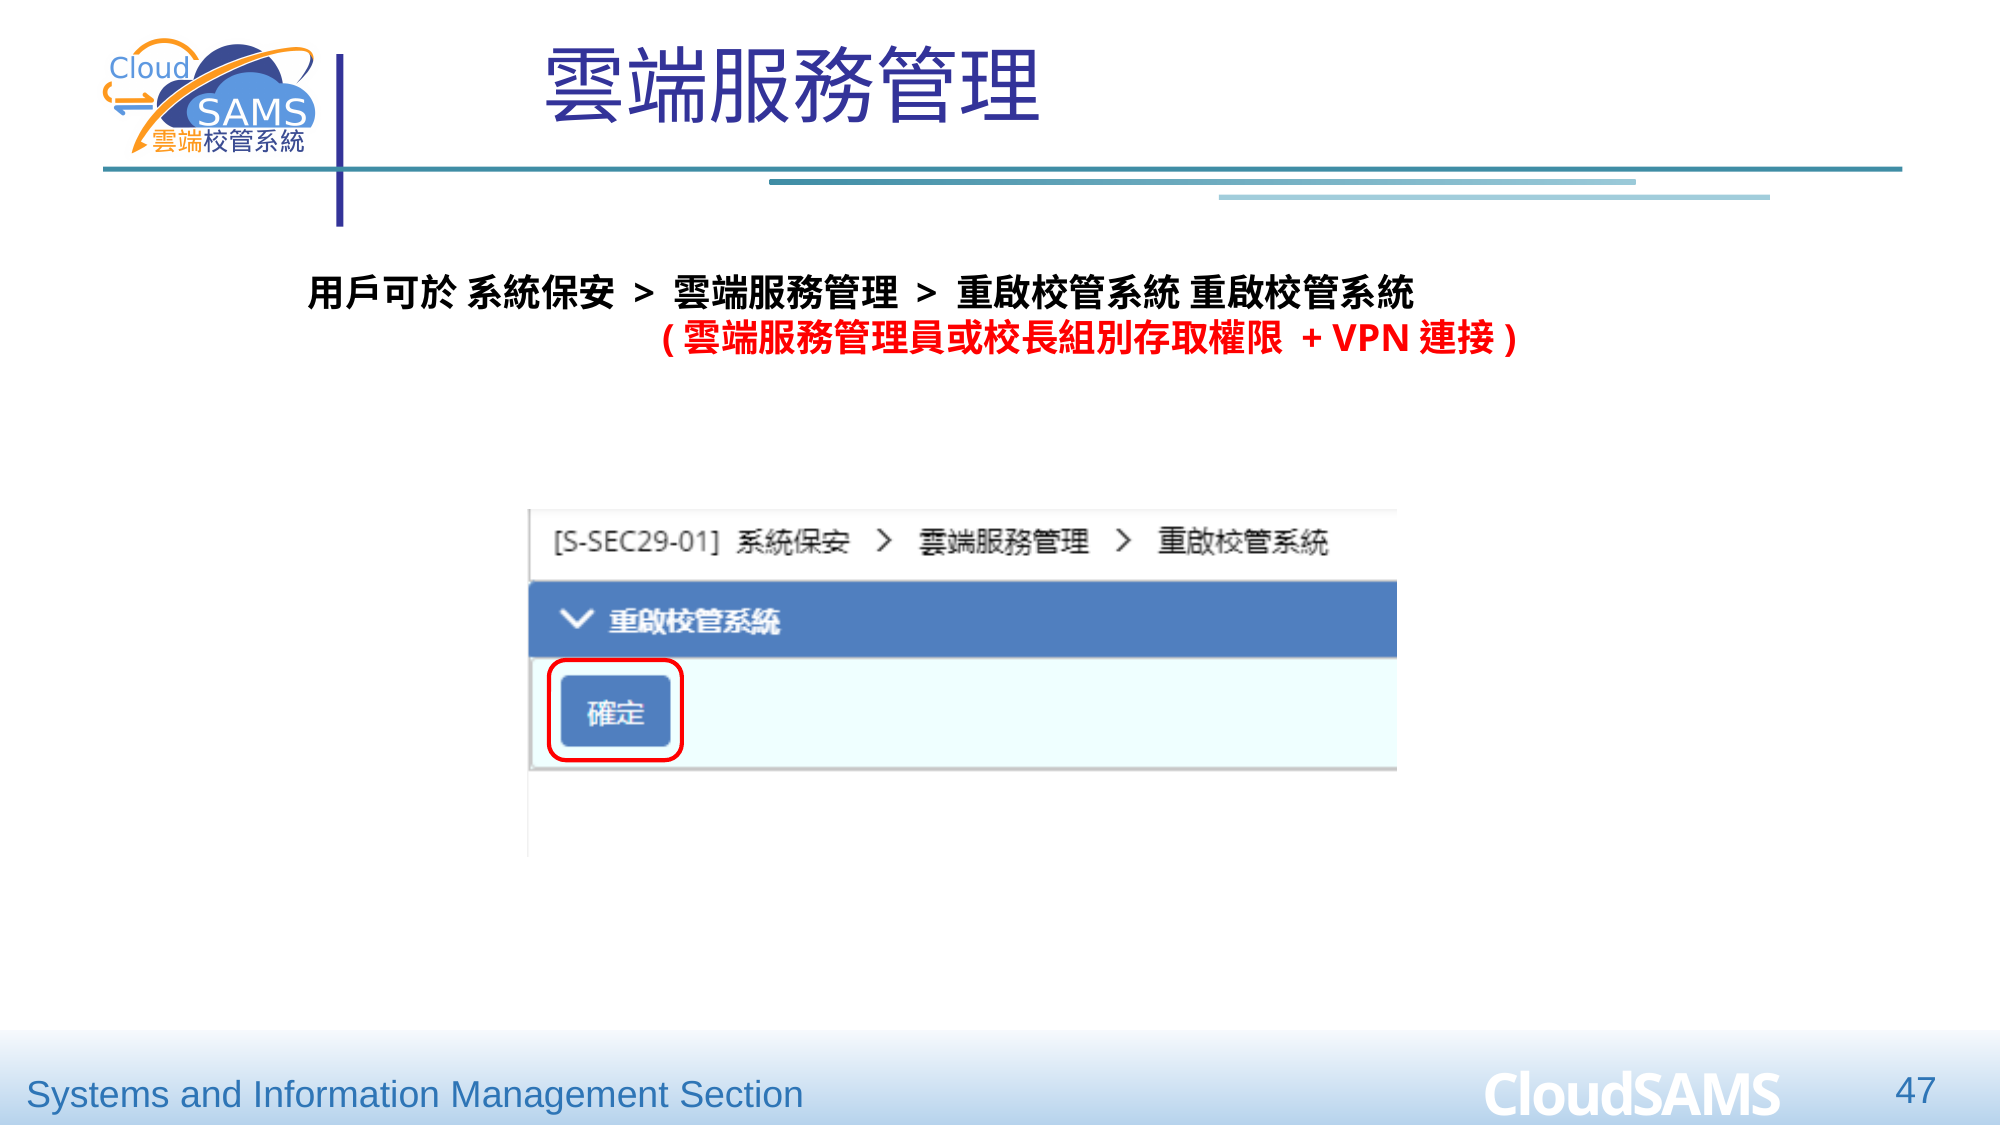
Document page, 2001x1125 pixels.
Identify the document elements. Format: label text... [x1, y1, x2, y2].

text_box 用戶可於 系統保安 > 雲端服務管理 > 重啟校管系統 重啟校管系統 (雲端服務管理員或校長組別存取權限 + VPN連接) [292, 261, 1886, 367]
text_box 雲端服務管理 [527, 15, 1703, 141]
slide_number 47 [1755, 1059, 1952, 1125]
picture [87, 7, 349, 175]
picture [527, 509, 1398, 857]
